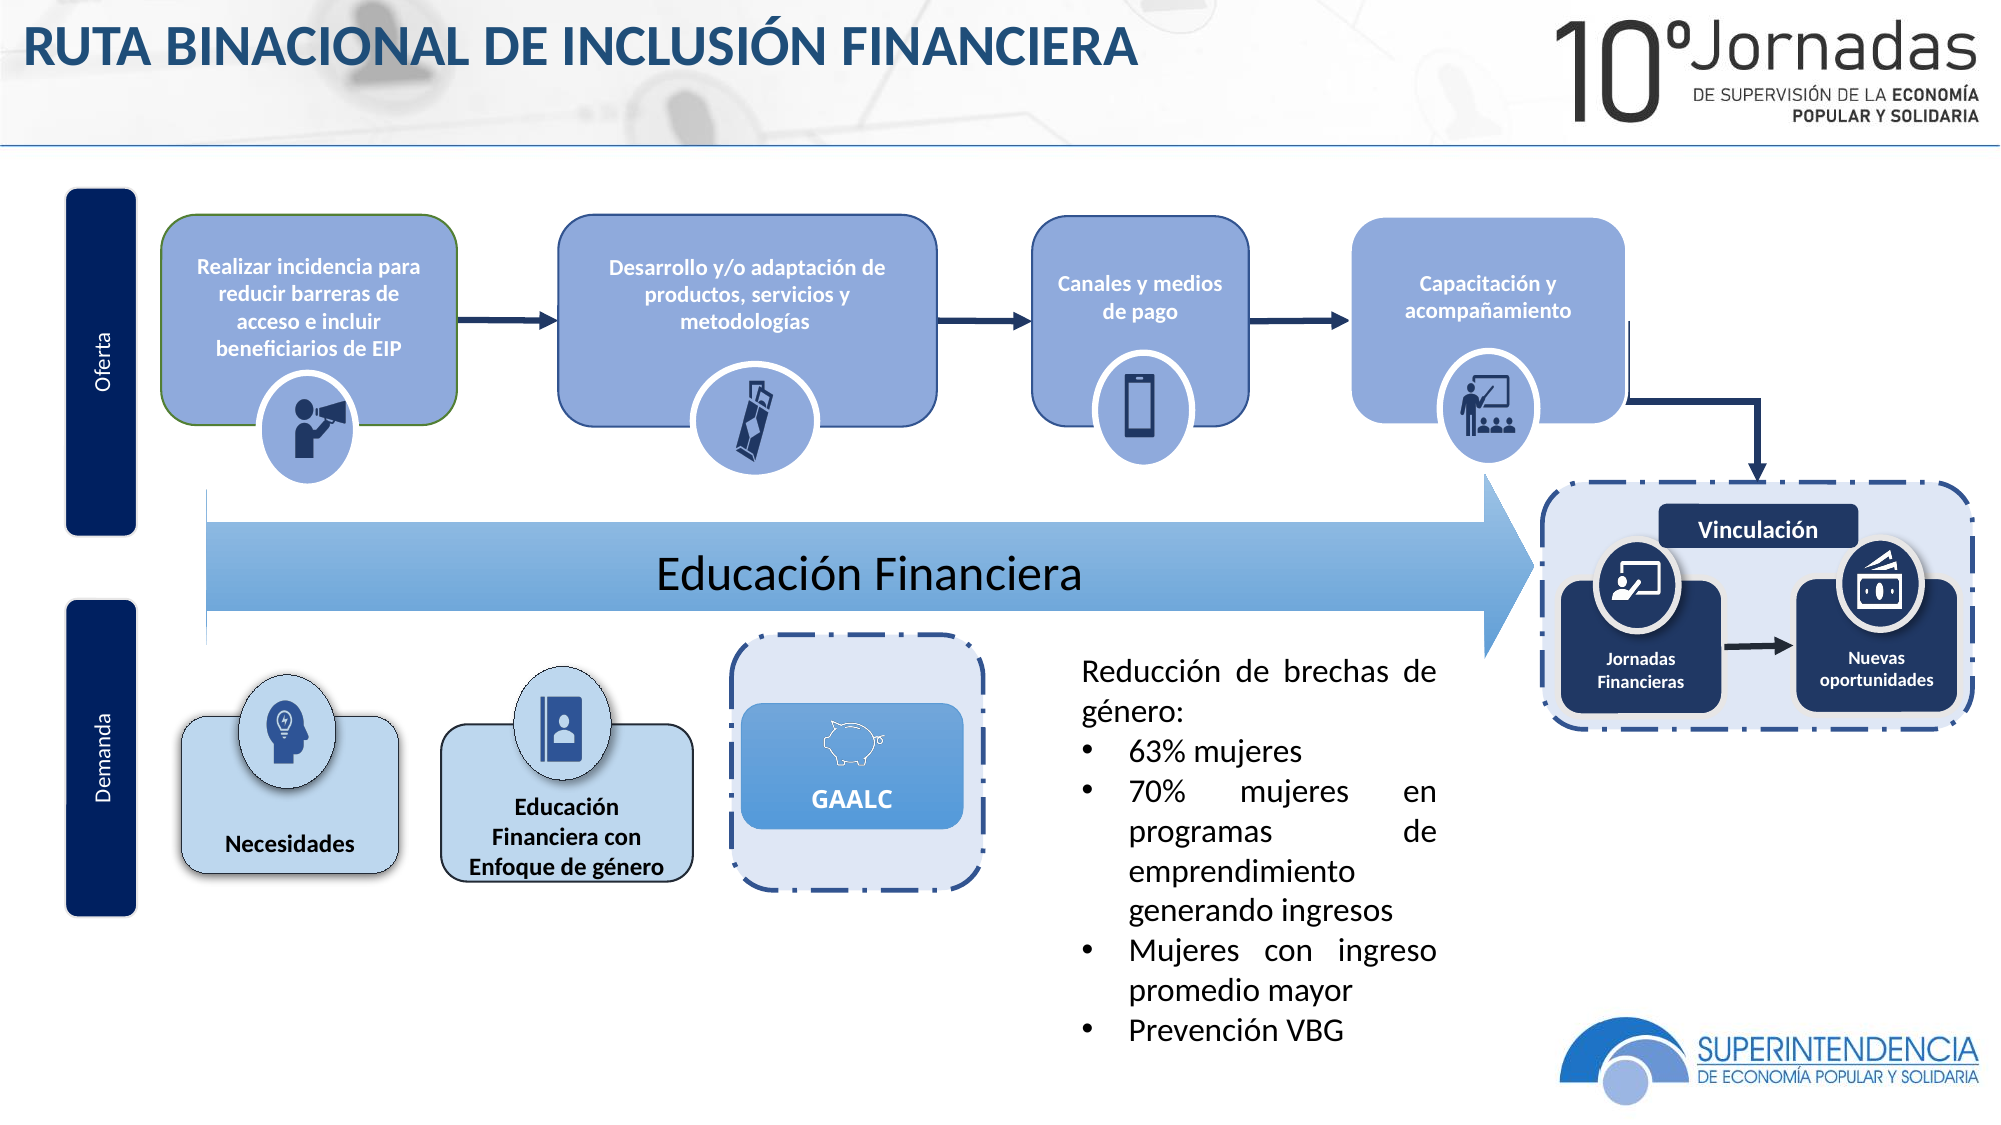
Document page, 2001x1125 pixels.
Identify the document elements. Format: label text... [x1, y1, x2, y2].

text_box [64, 187, 1973, 918]
text_box Reducción de brechas de género: 63% mujeres 70% mujeres en programas de emprendimiento generando ingresos Mujeres con ingreso promedio mayor Prevención VBG [1066, 918, 1453, 1096]
text_box RUTA BINACIONAL DE INCLUSIÓN FINANCIERA [8, 0, 1154, 85]
picture [0, 0, 2001, 1125]
